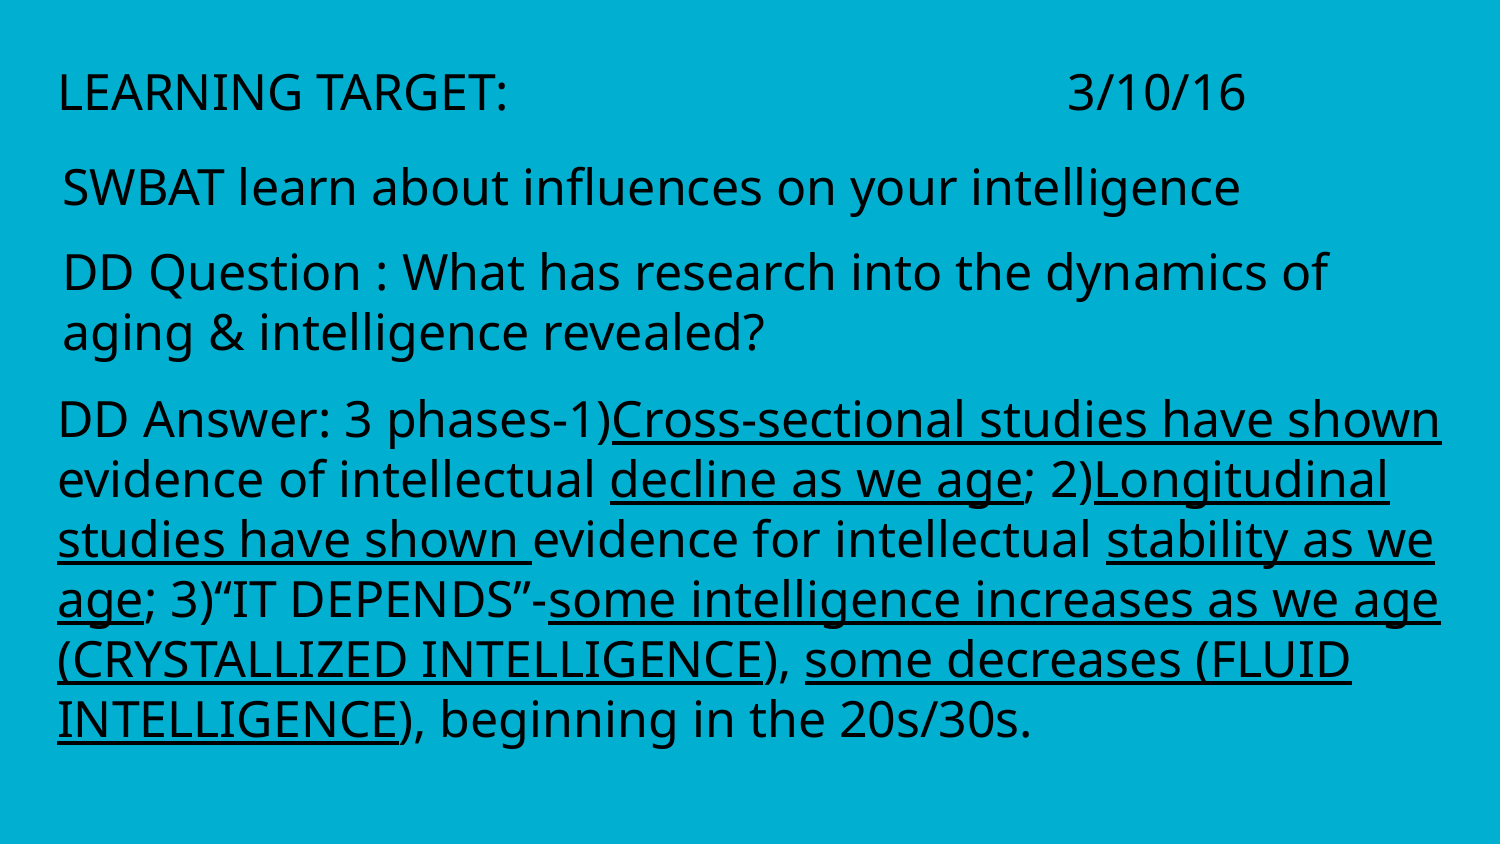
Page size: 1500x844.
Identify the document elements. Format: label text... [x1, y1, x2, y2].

text_box LEARNING TARGET: 3/10/16 [42, 45, 1372, 157]
text_box DD Question : What has research into the dynamics of aging & intelligence revealed? [47, 225, 1400, 372]
text_box SWBAT learn about influences on your intelligence [47, 140, 1372, 225]
text_box DD Answer: 3 phases-1)Cross-sectional studies have shown evidence of intellectual decline as we age; 2)Longitudinal studies have shown evidence for intellectual stability as we age; 3)“IT DEPENDS”-some intelligence increases as we age (CRYSTALLIZED INTELLIGENCE), some decreases (FLUID INTELLIGENCE), beginning in the 20s/30s. [42, 372, 1500, 597]
